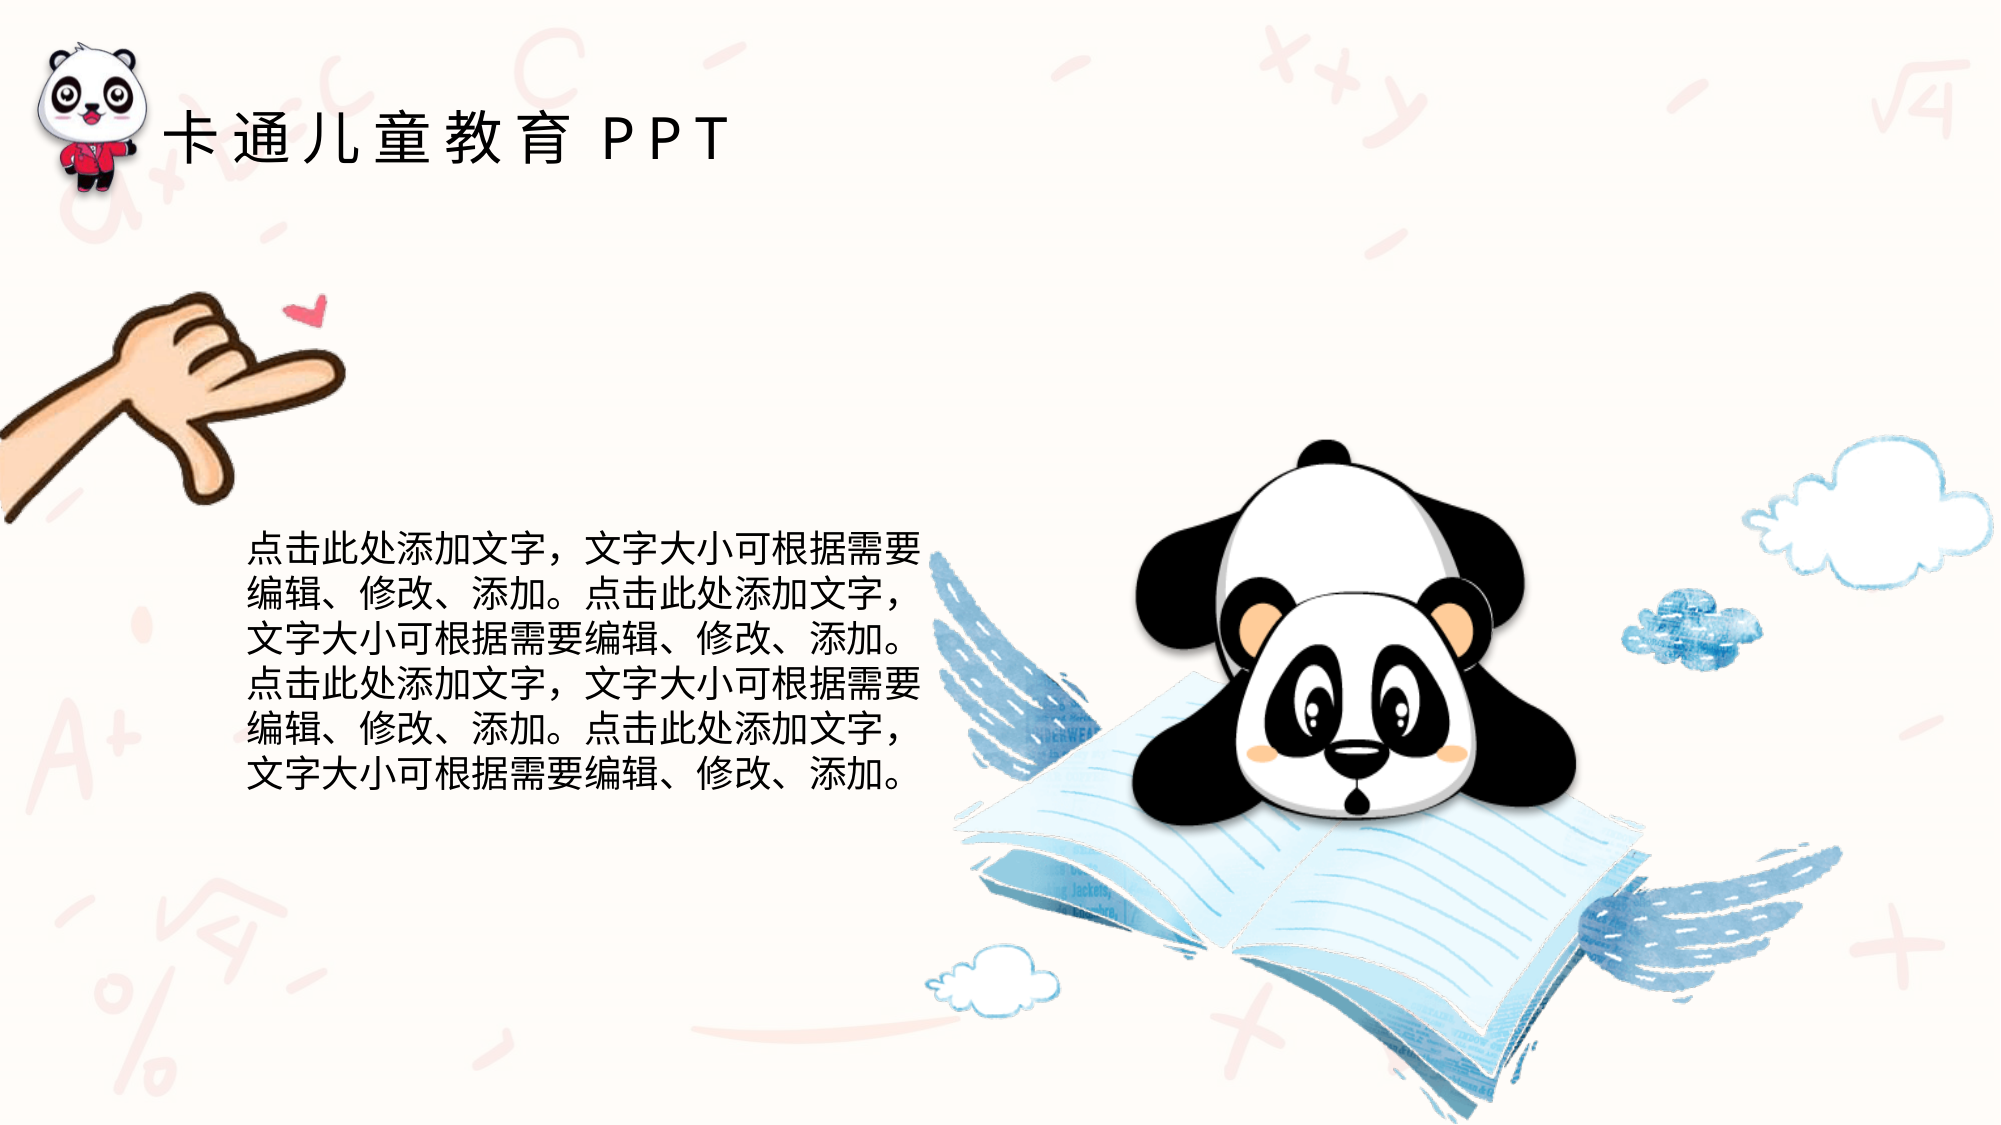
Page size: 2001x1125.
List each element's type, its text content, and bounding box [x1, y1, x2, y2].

picture [33, 31, 153, 196]
picture [889, 426, 2000, 1124]
picture [0, 267, 357, 598]
text_box 点击此处添加文字，文字大小可根据需要编辑、修改、添加。点击此处添加文字，文字大小可根据需要编辑、修改、添加。点击此处添加文字，文字大小可根据需要编辑、修改、添加。点击此处添加文字，文字大小可根据需要编辑、修改、添加。 [231, 517, 889, 803]
text_box 卡通儿童教育PPT [153, 94, 759, 179]
